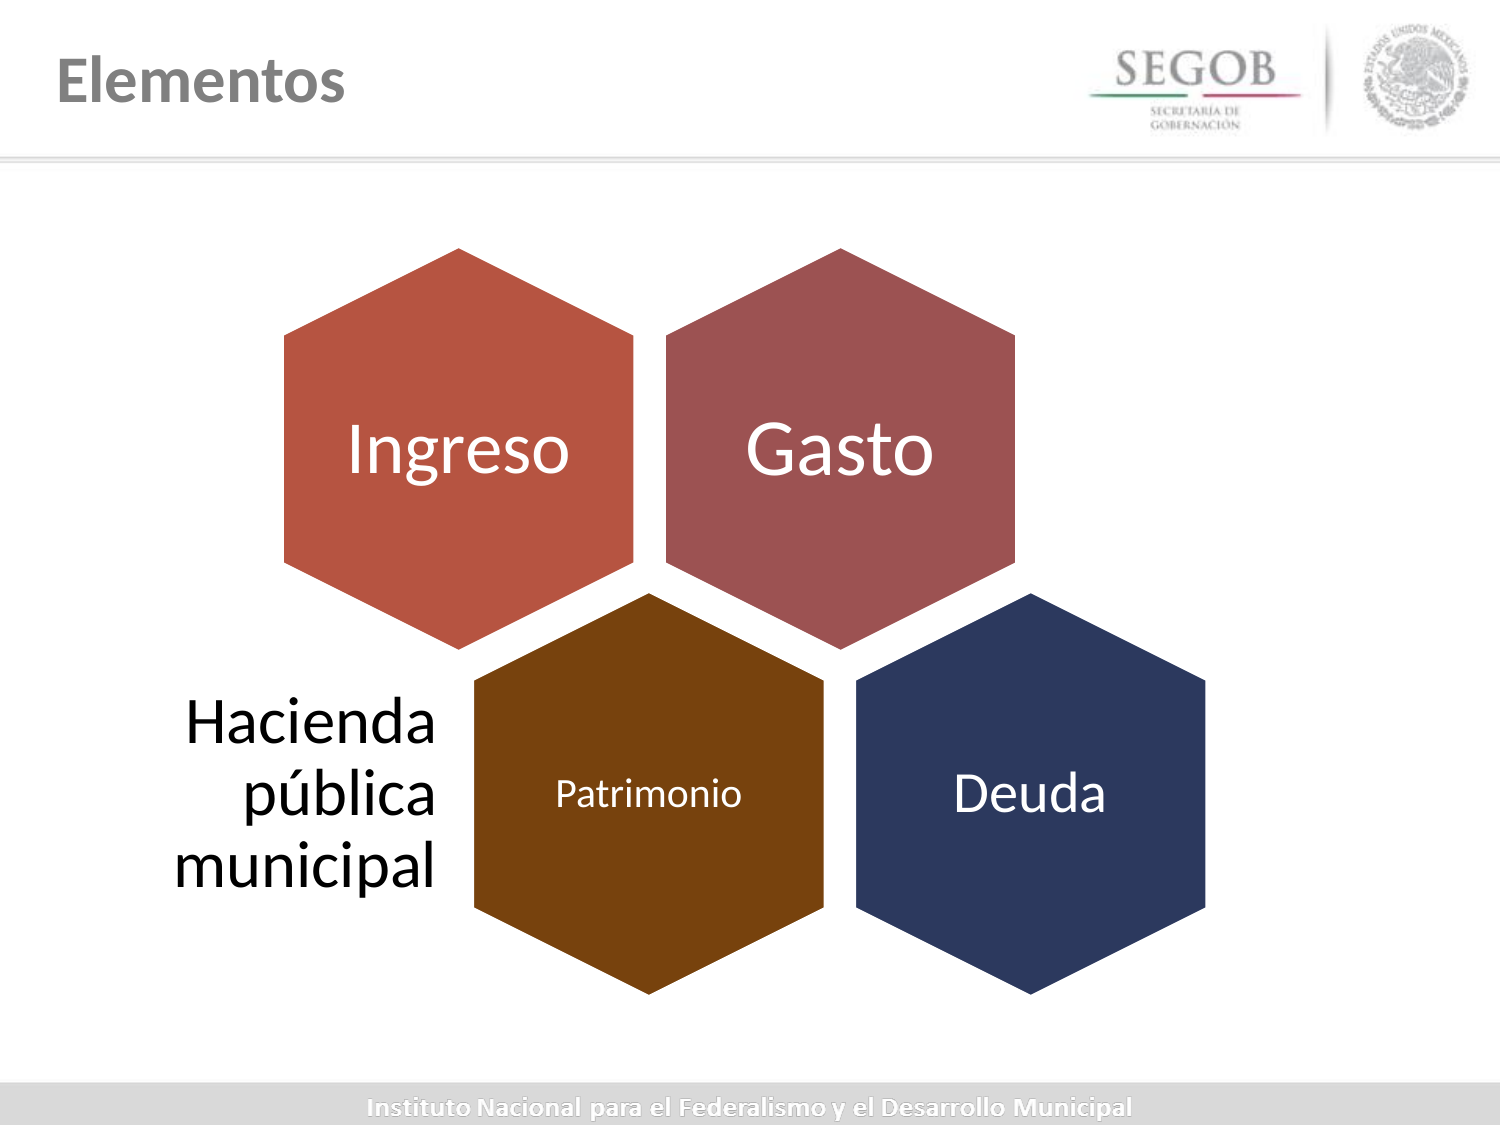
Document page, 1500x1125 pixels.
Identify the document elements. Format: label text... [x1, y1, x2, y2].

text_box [17, 172, 1483, 1071]
picture [0, 0, 1500, 1125]
text_box Elementos [41, 44, 1034, 123]
